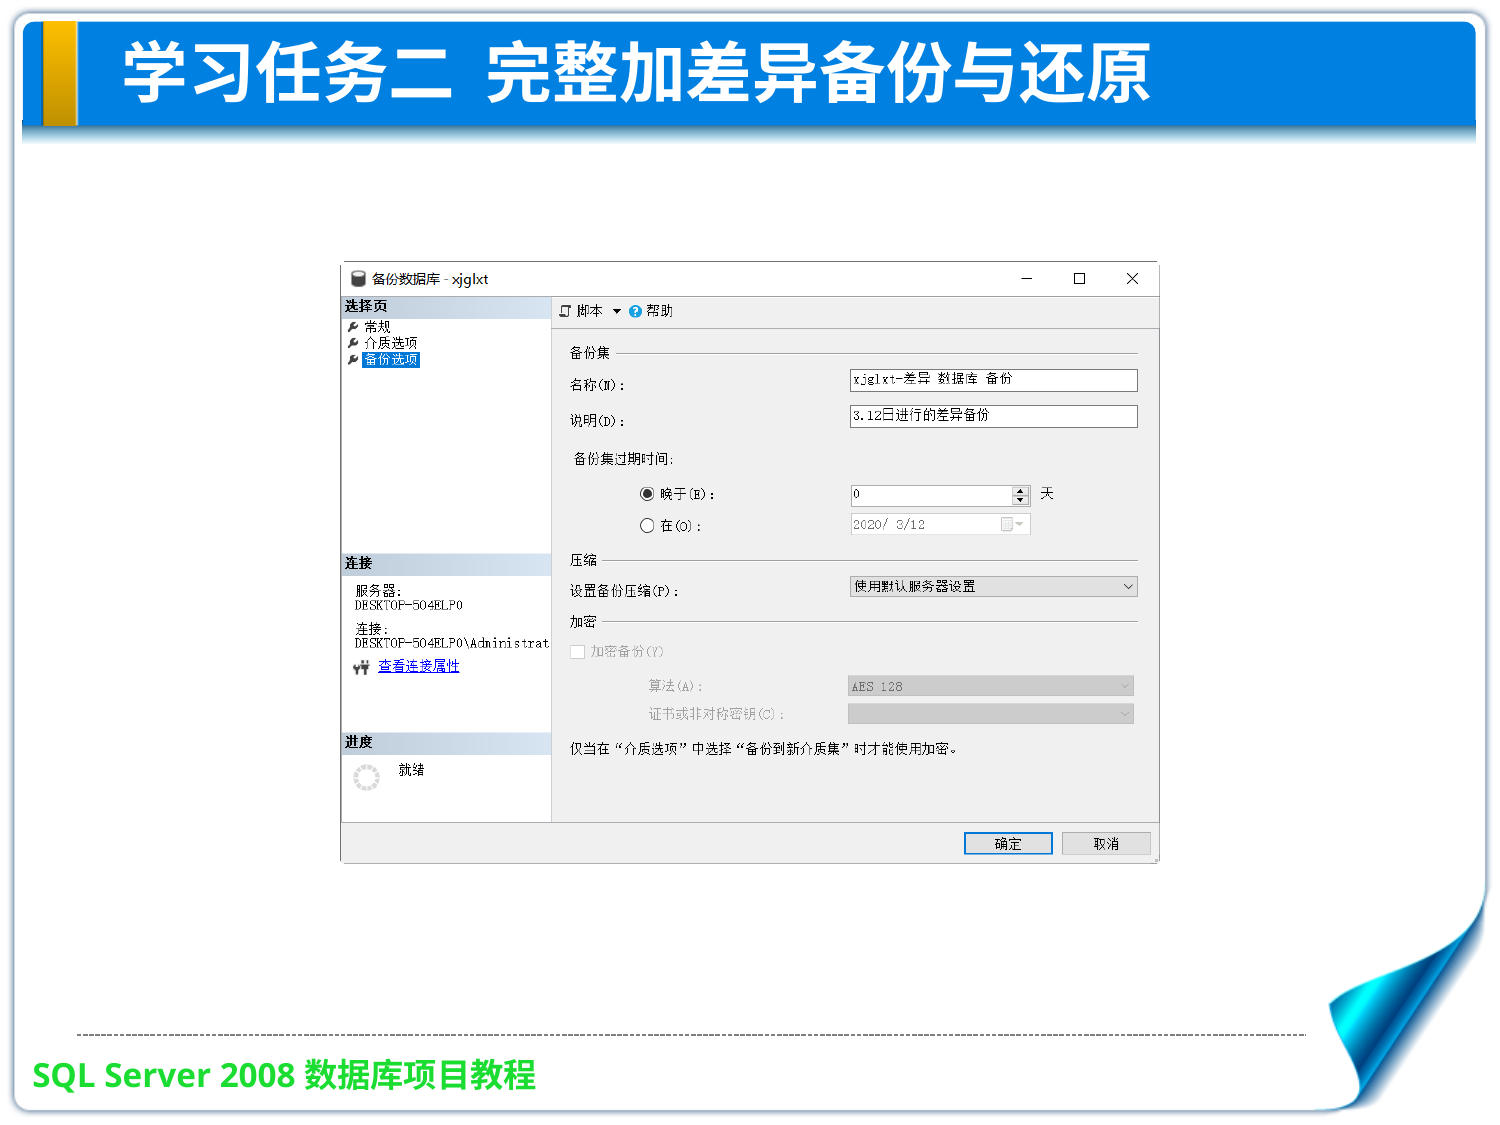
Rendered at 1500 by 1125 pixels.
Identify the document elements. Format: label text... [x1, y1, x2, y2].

text_box 学习任务二 完整加差异备份与还原 [107, 23, 1169, 119]
picture [0, 0, 1500, 1125]
